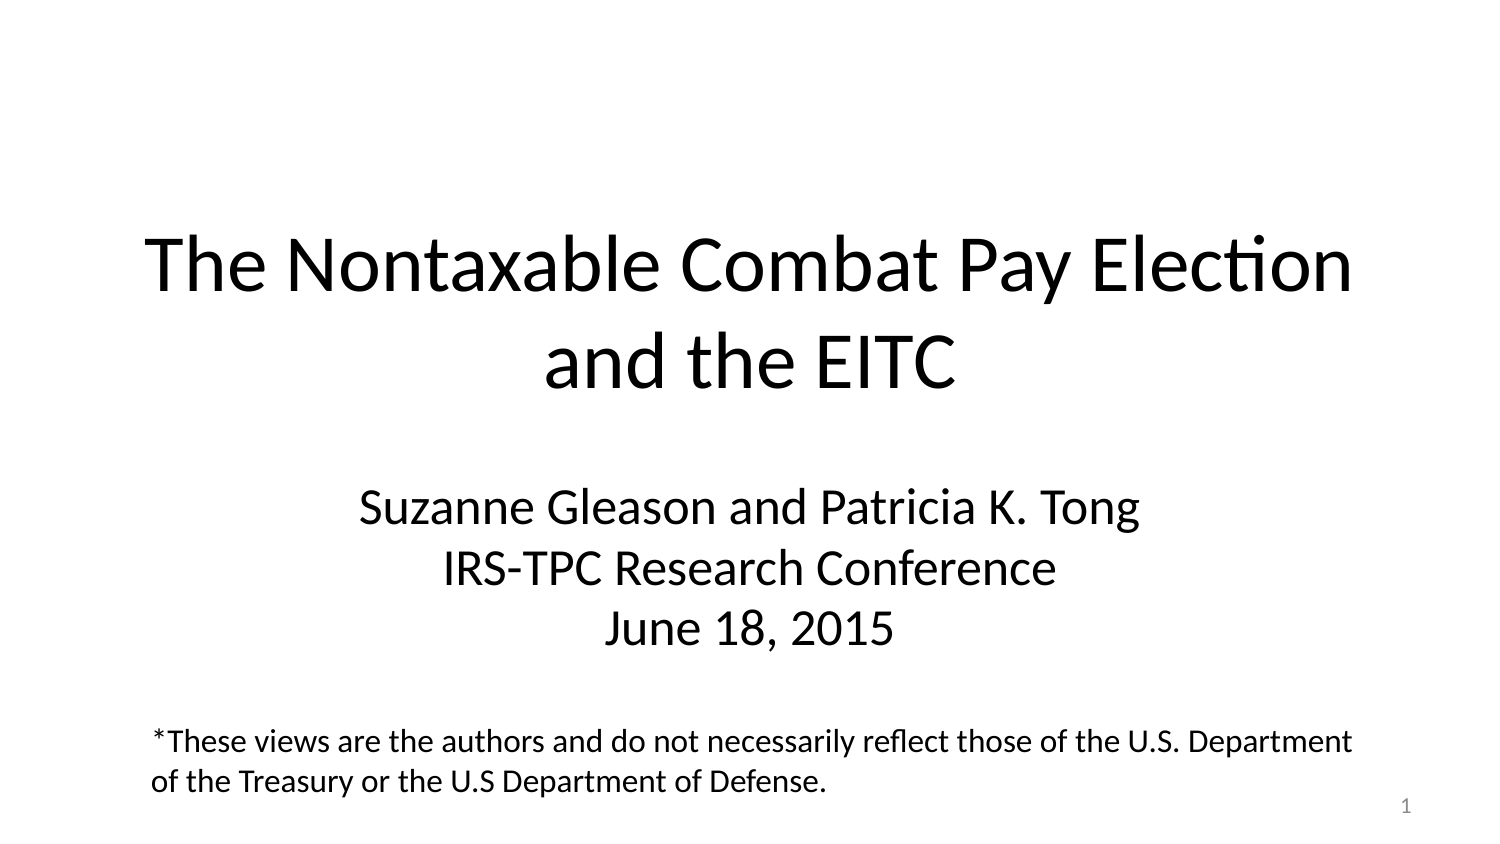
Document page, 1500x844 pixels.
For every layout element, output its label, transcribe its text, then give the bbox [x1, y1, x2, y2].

slide_number 1 [1375, 782, 1426, 827]
title The Nontaxable Combat Pay Election and the EITC [112, 171, 1388, 443]
text_box *These views are the authors and do not necessarily reflect those of the U.S. Department of the Treasury or the U.S Department of Defense. [137, 712, 1375, 844]
subtitle Suzanne Gleason and Patricia K. Tong IRS-TPC Research Conference June 18, 2015 [225, 478, 1275, 704]
